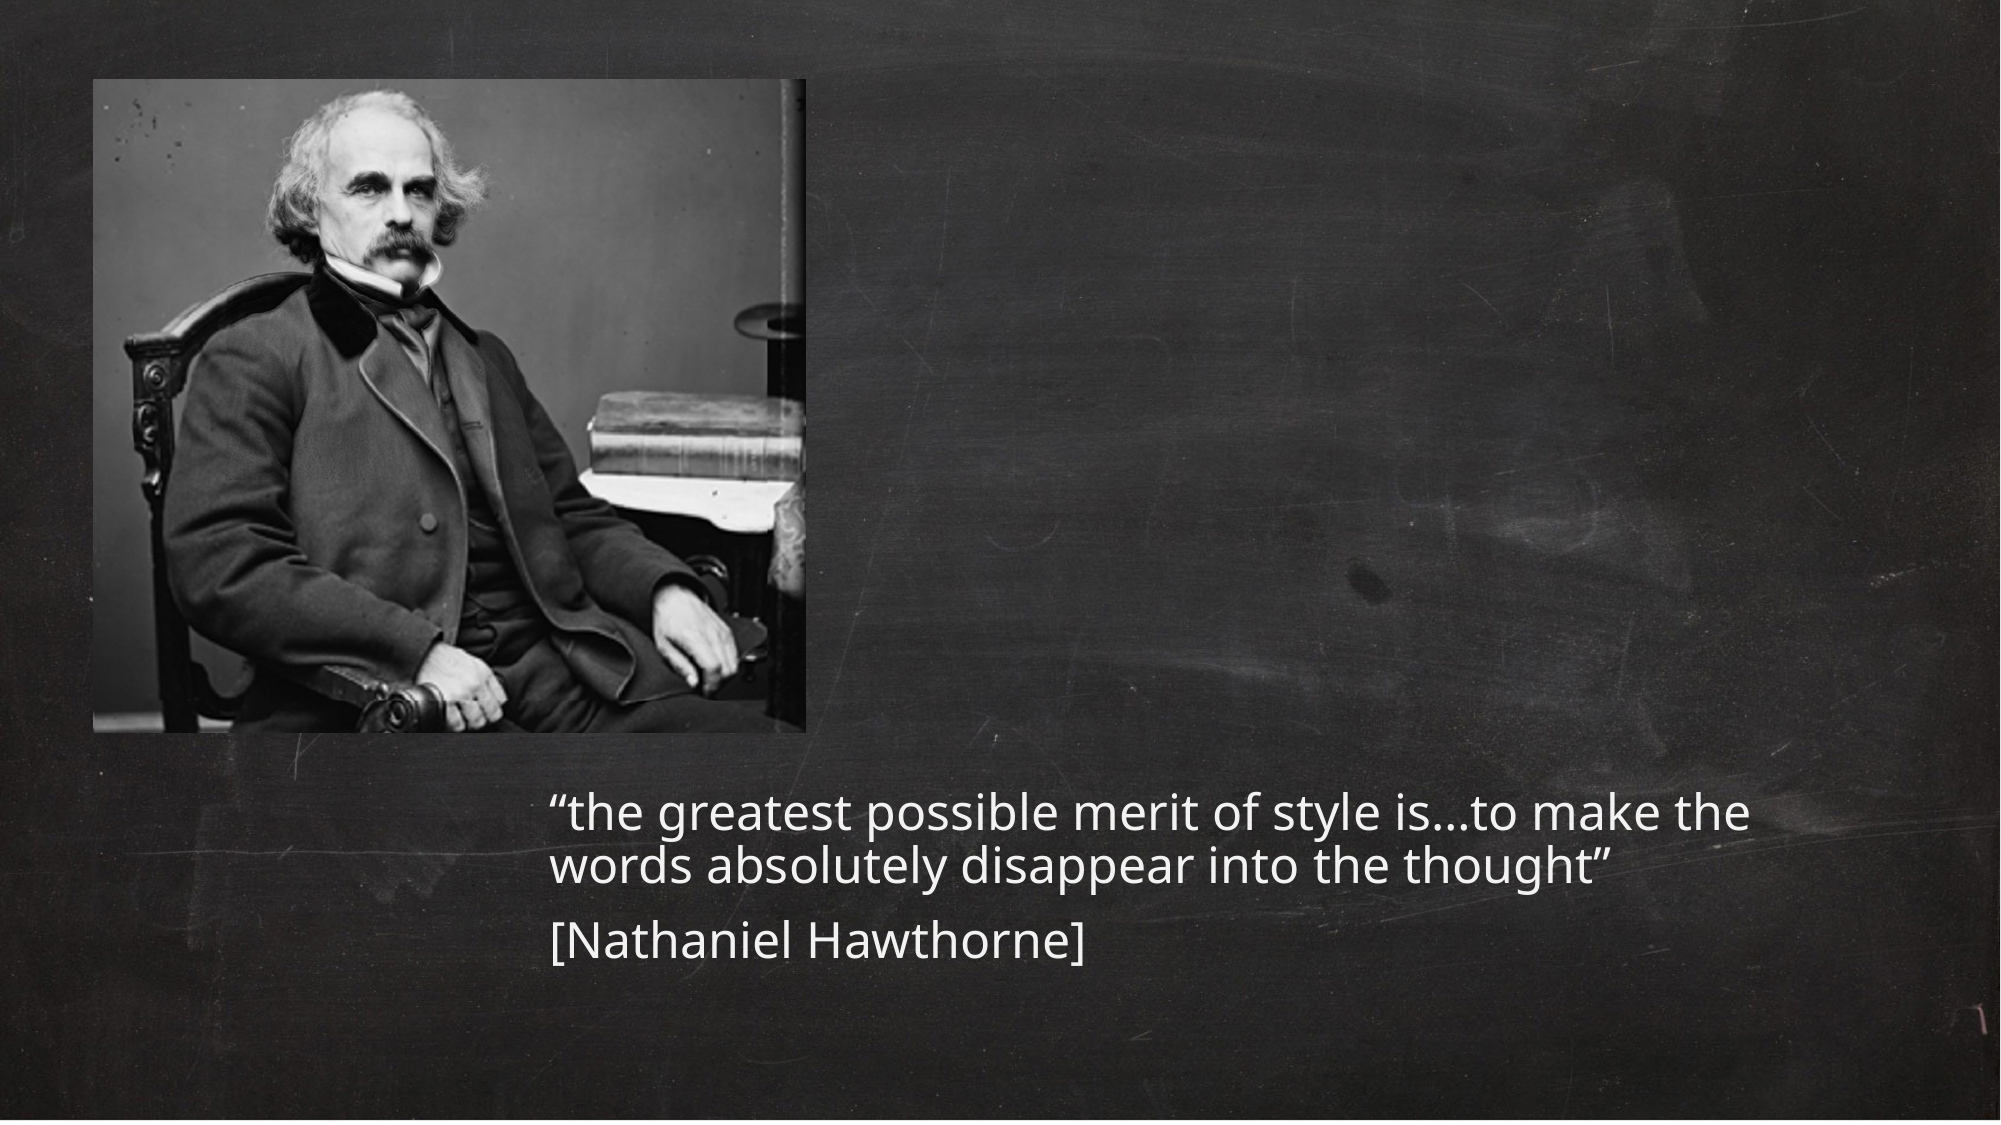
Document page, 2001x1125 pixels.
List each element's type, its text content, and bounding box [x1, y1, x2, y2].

subtitle “the greatest possible merit of style is…to make the words absolutely disappear into the thought” [Nathaniel Hawthorne] [534, 779, 1859, 1088]
picture [0, 0, 2001, 1125]
